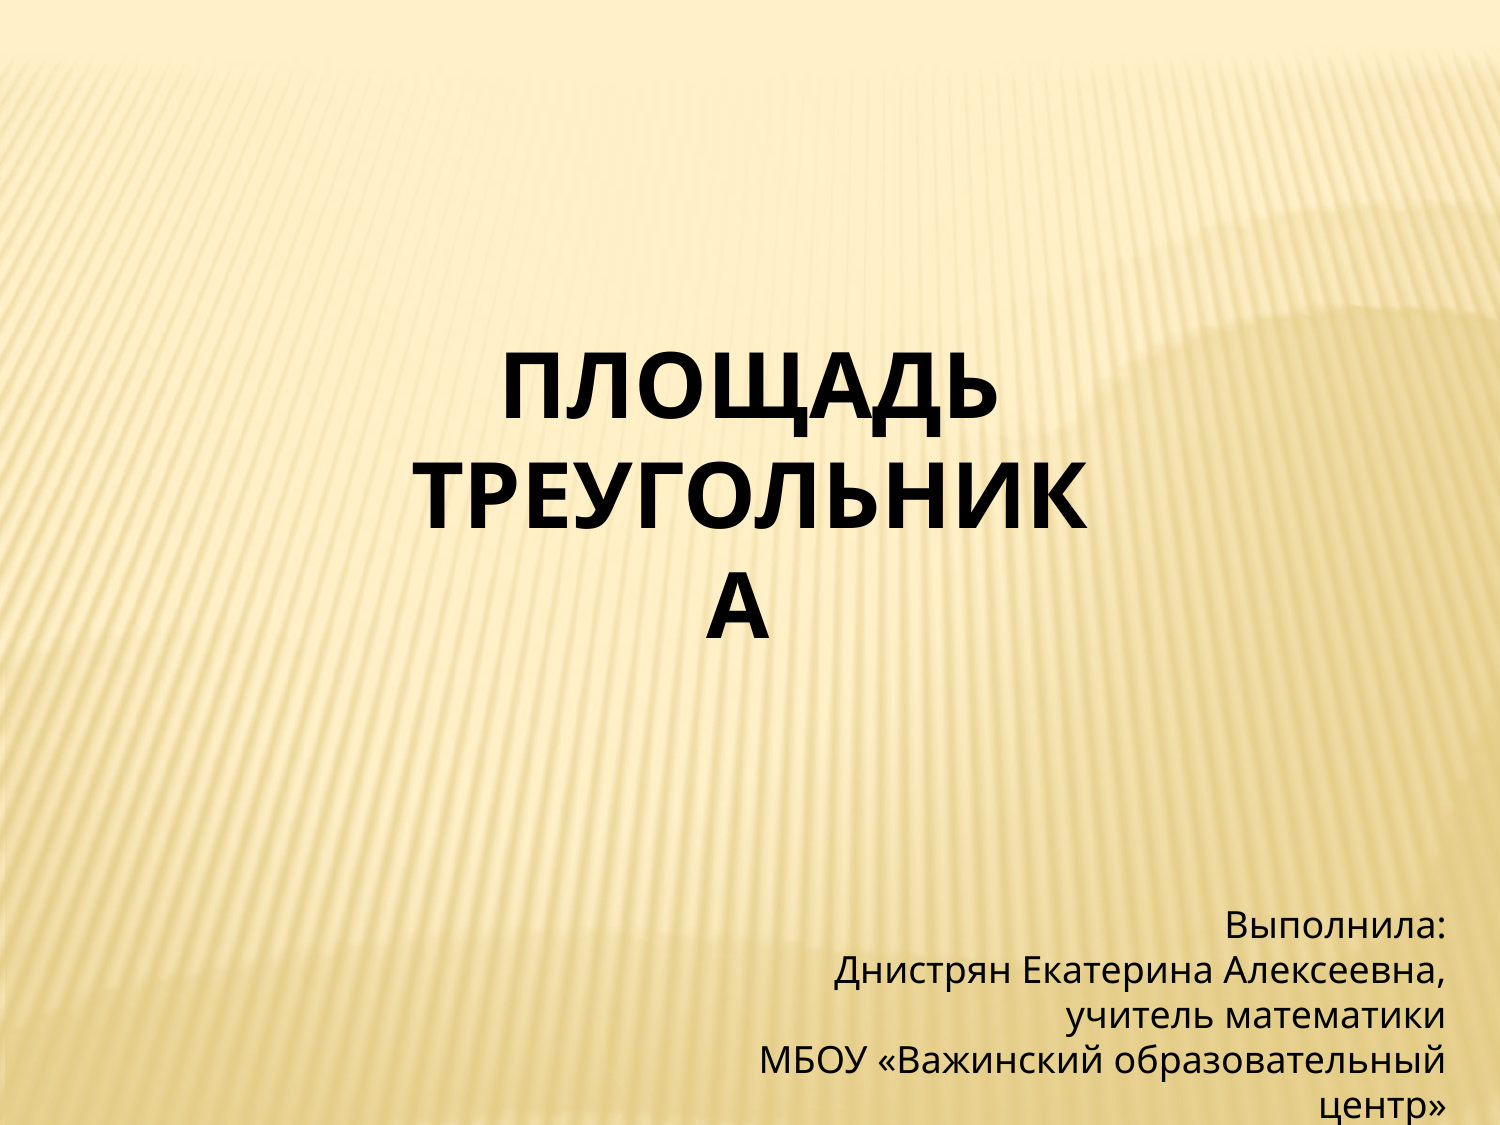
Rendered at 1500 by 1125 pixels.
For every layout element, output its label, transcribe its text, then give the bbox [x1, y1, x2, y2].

text_box Выполнила: Днистрян Екатерина Алексеевна, учитель математики МБОУ «Важинский образовательный центр» [711, 893, 1462, 1125]
text_box ПЛОЩАДЬ ТРЕУГОЛЬНИКА [374, 319, 1125, 665]
